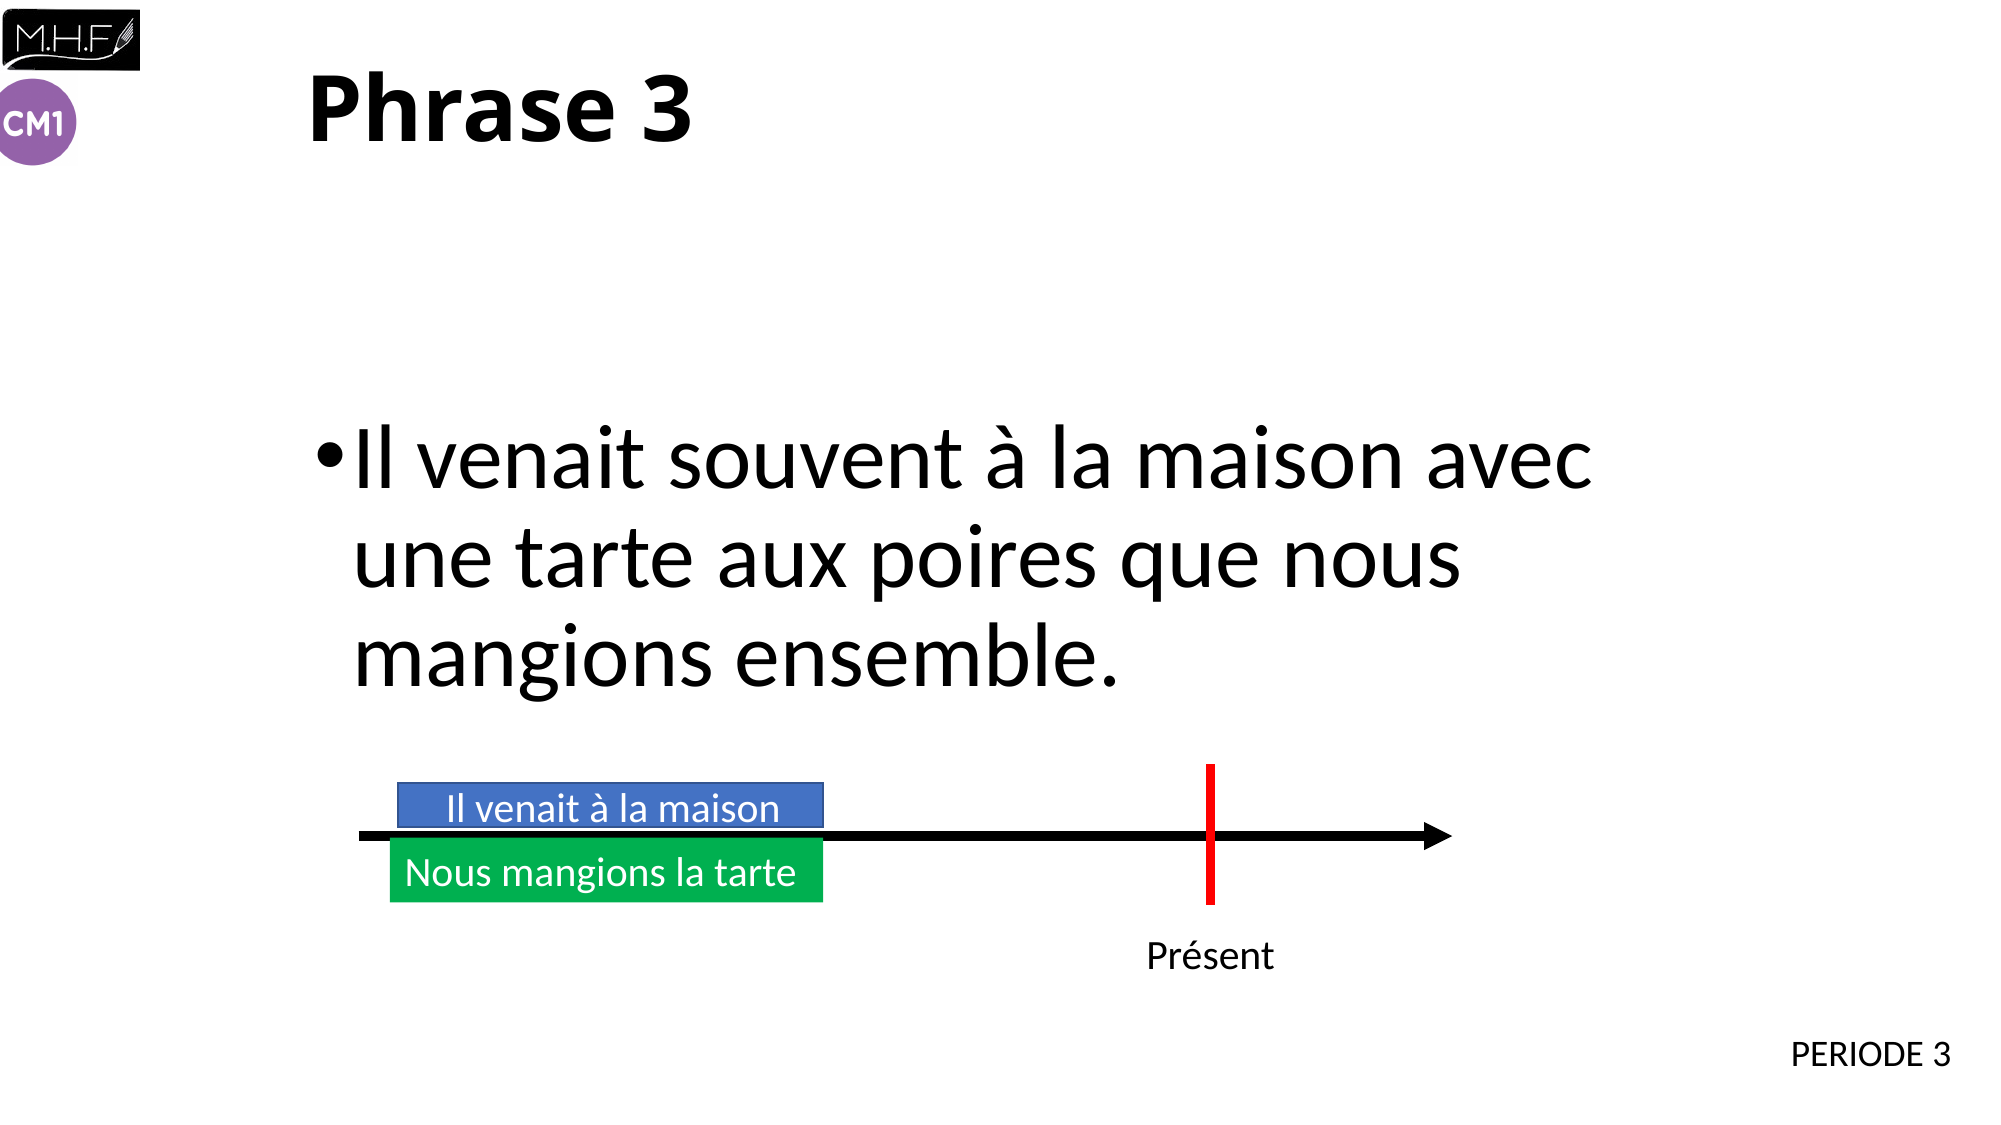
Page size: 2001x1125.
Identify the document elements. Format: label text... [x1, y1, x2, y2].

text_box Il venait à la maison [431, 773, 812, 835]
text_box [812, 782, 824, 828]
text_box Nous mangions la tarte [389, 837, 824, 903]
picture [0, 7, 140, 166]
list Il venait souvent à la maison avec une tarte aux poires que nous mangions ensemble. [299, 401, 1710, 857]
text_box PERIODE 3 [1362, 1021, 1967, 1082]
title Phrase 3 [290, 3, 1837, 221]
text_box Présent [1131, 920, 1448, 985]
text_box [397, 782, 431, 828]
